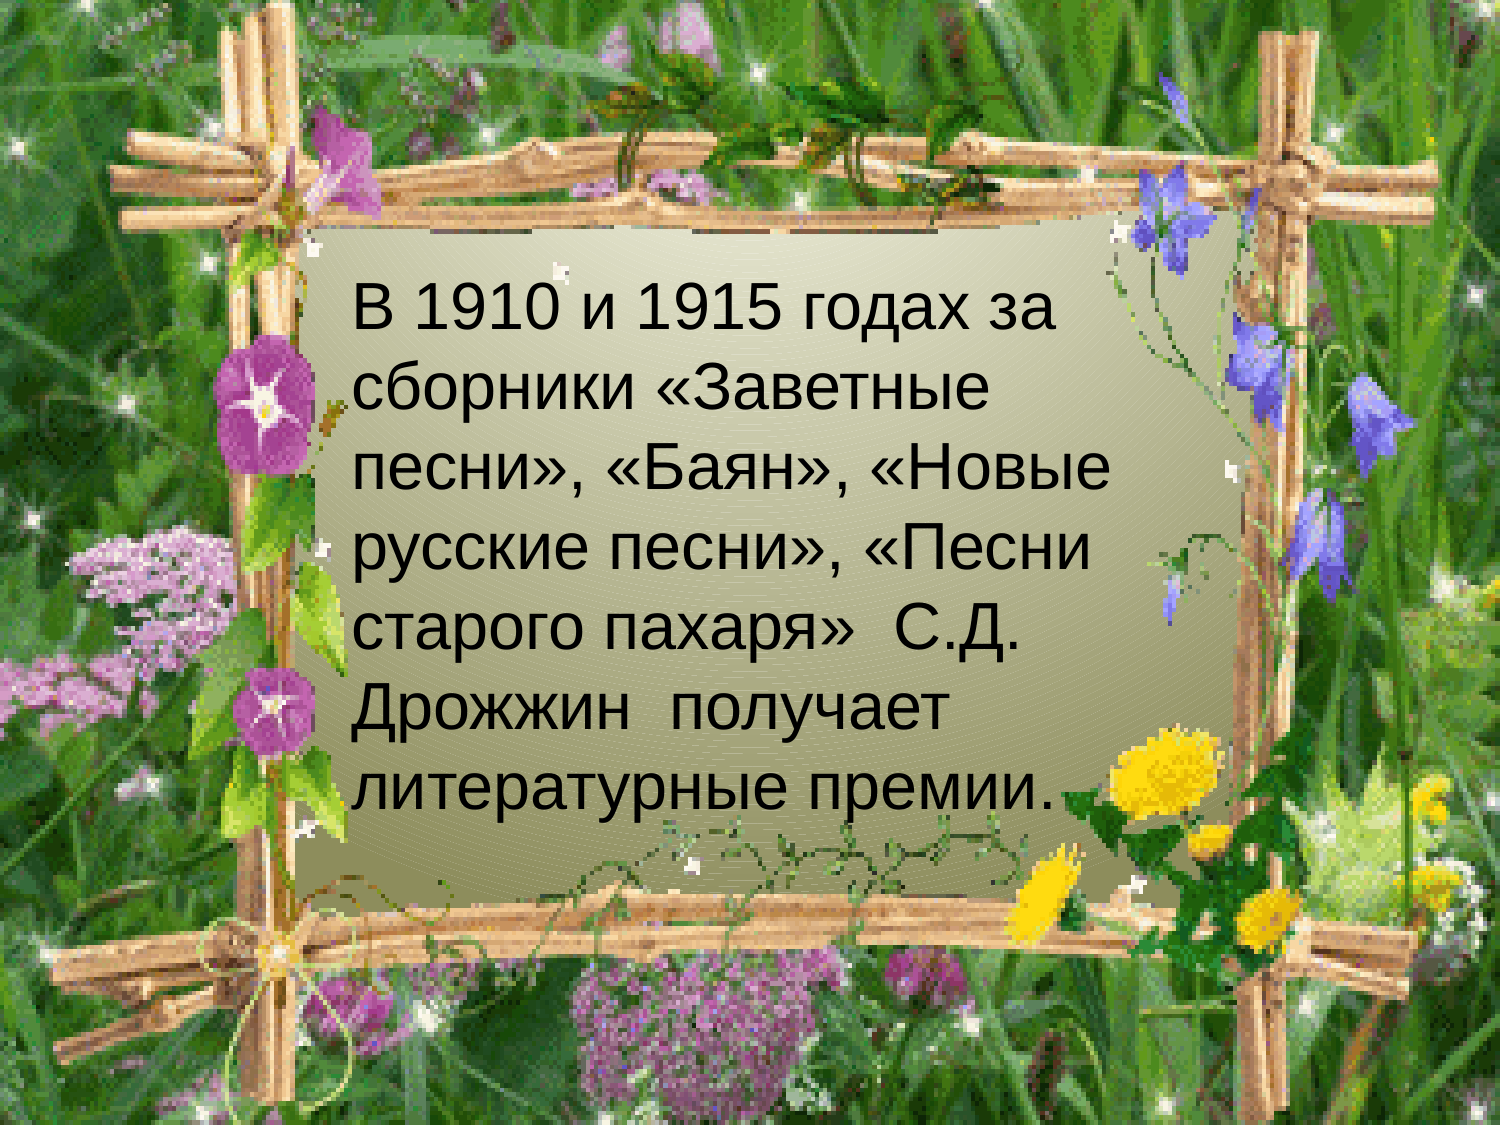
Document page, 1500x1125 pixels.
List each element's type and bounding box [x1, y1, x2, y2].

list [0, 0, 1500, 1125]
